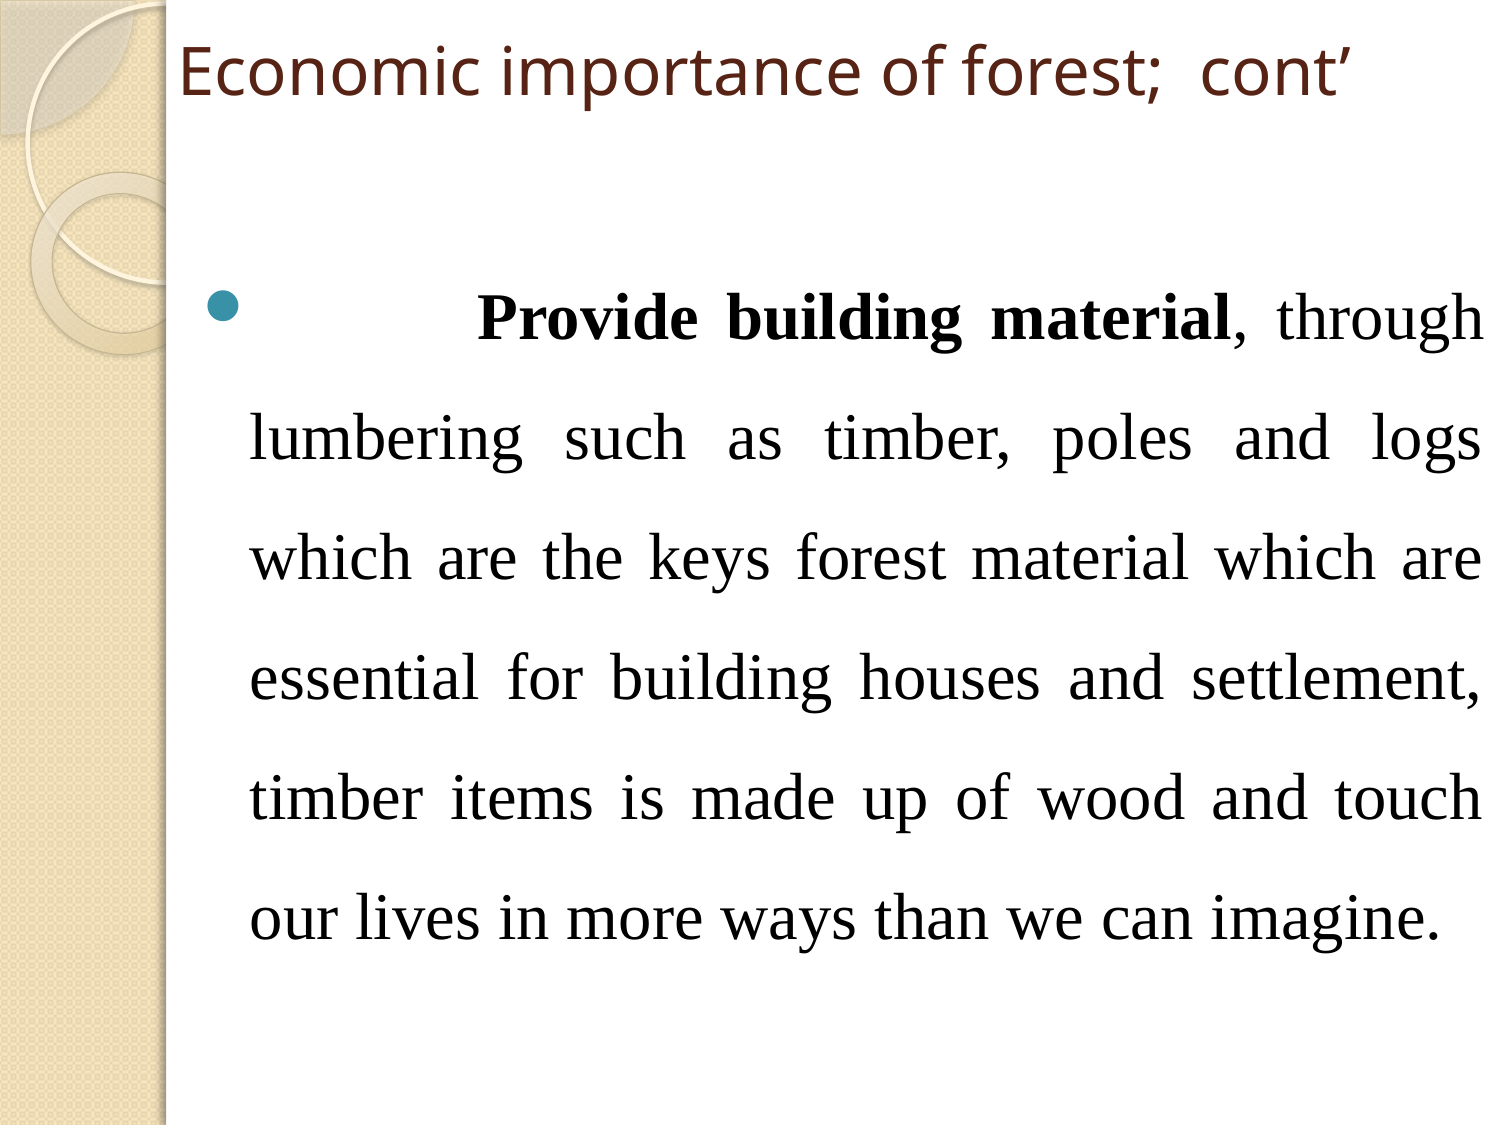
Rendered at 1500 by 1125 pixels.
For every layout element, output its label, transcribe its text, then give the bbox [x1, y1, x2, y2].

title Economic importance of forest; cont’ [162, 0, 1466, 138]
list Provide building material, through lumbering such as timber, poles and logs which are the keys forest material which are essential for building houses and settlement, timber items is made up of wood and touch our lives in more ways than we can imagine. [174, 224, 1500, 1025]
